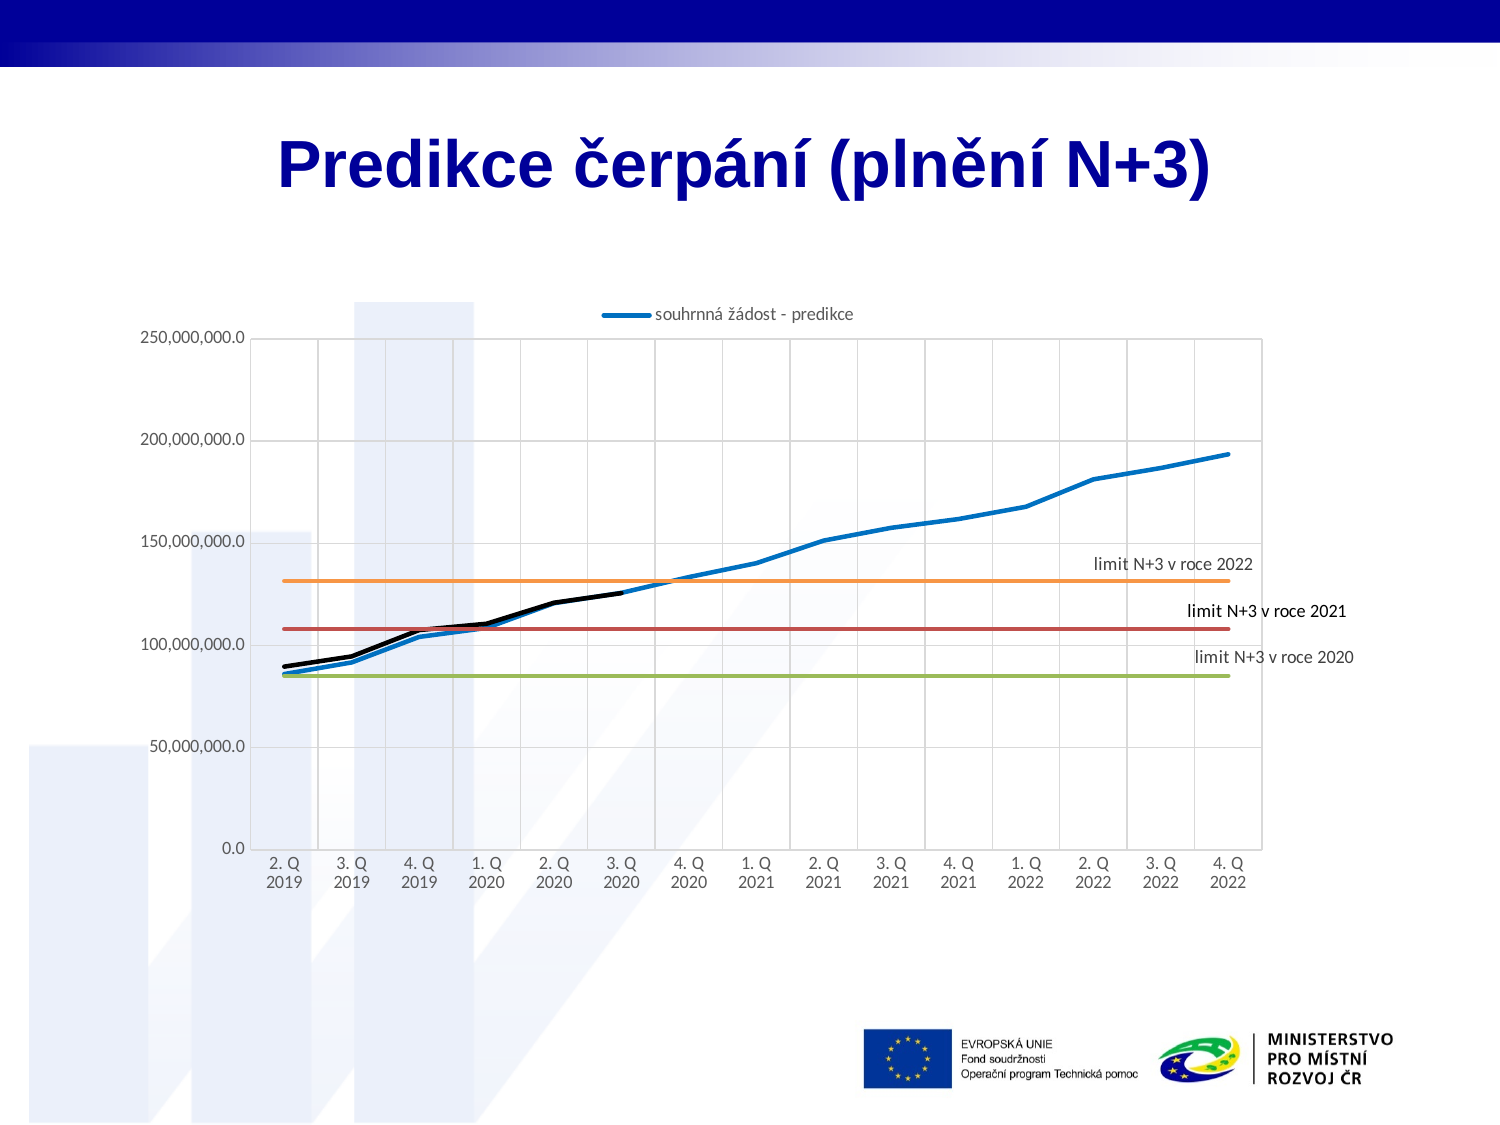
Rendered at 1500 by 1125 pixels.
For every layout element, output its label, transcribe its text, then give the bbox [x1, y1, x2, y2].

title Predikce čerpání (plnění N+3) [64, 113, 1425, 256]
picture [29, 302, 1412, 1125]
chart [111, 255, 1355, 941]
